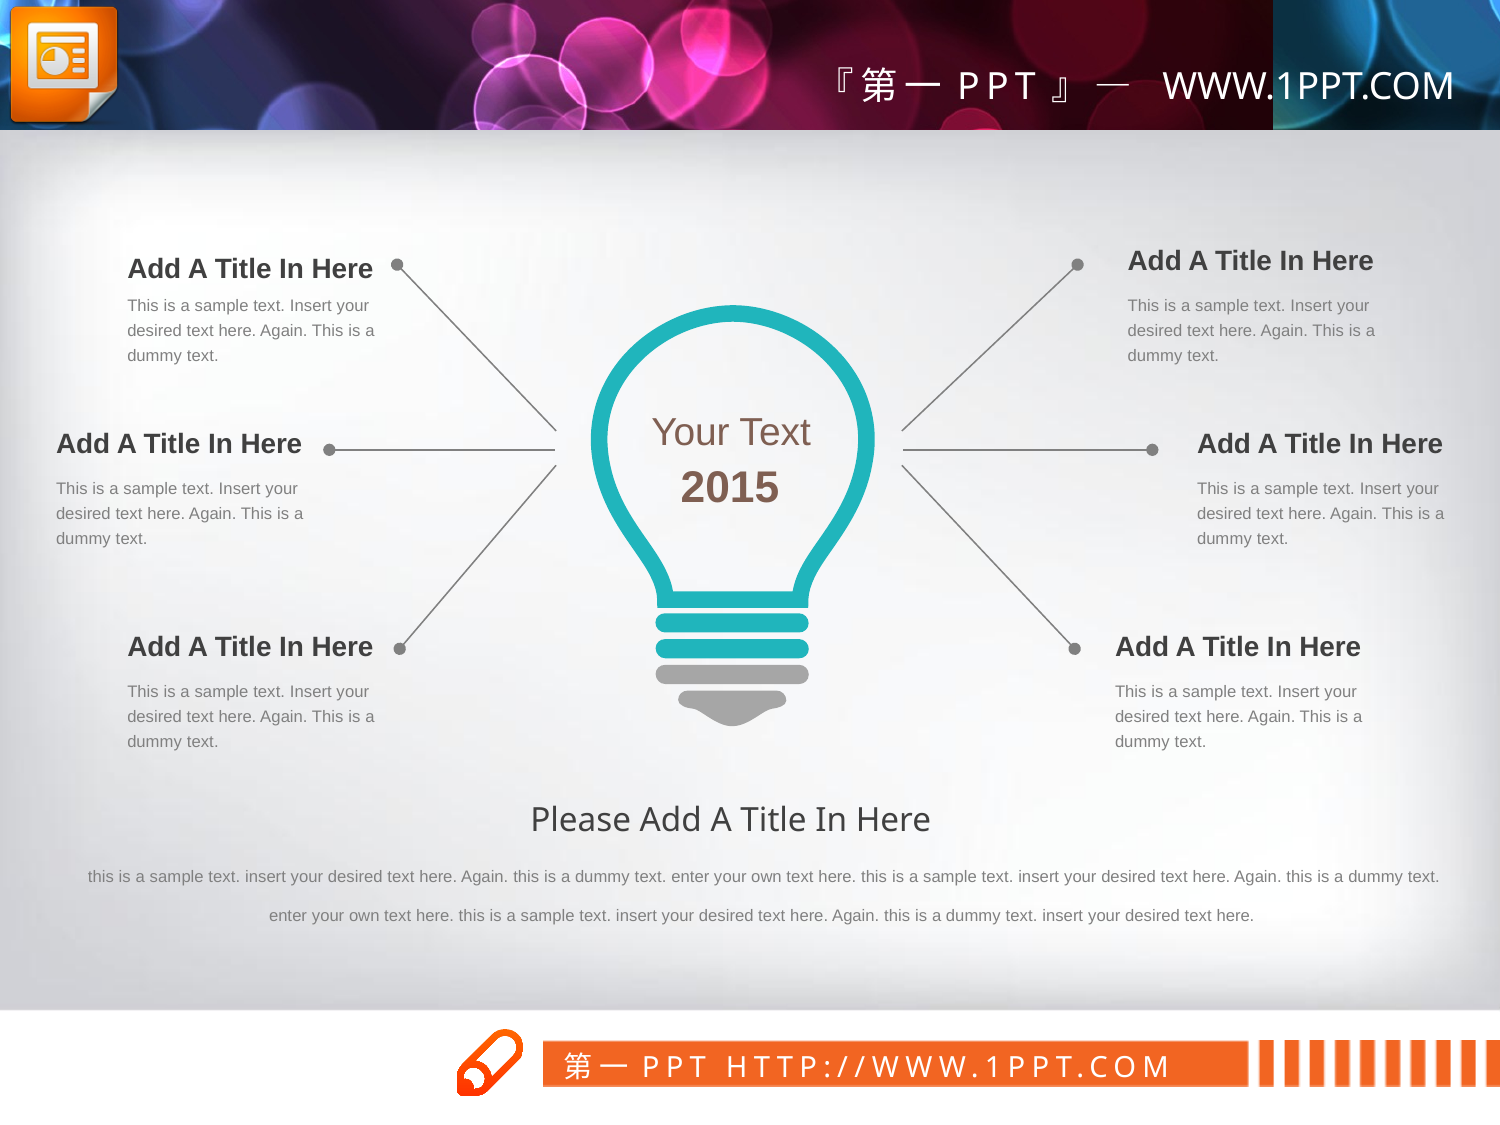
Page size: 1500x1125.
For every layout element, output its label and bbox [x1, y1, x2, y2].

picture [543, 1040, 1500, 1087]
text_box [329, 264, 557, 649]
text_box [112, 629, 439, 727]
text_box [589, 304, 877, 727]
text_box [1099, 629, 1426, 727]
text_box [112, 243, 439, 341]
text_box [901, 264, 1153, 649]
text_box [1182, 426, 1500, 524]
text_box [1112, 243, 1439, 341]
picture [0, 0, 1500, 1012]
text_box [64, 790, 1466, 924]
text_box [40, 426, 368, 524]
